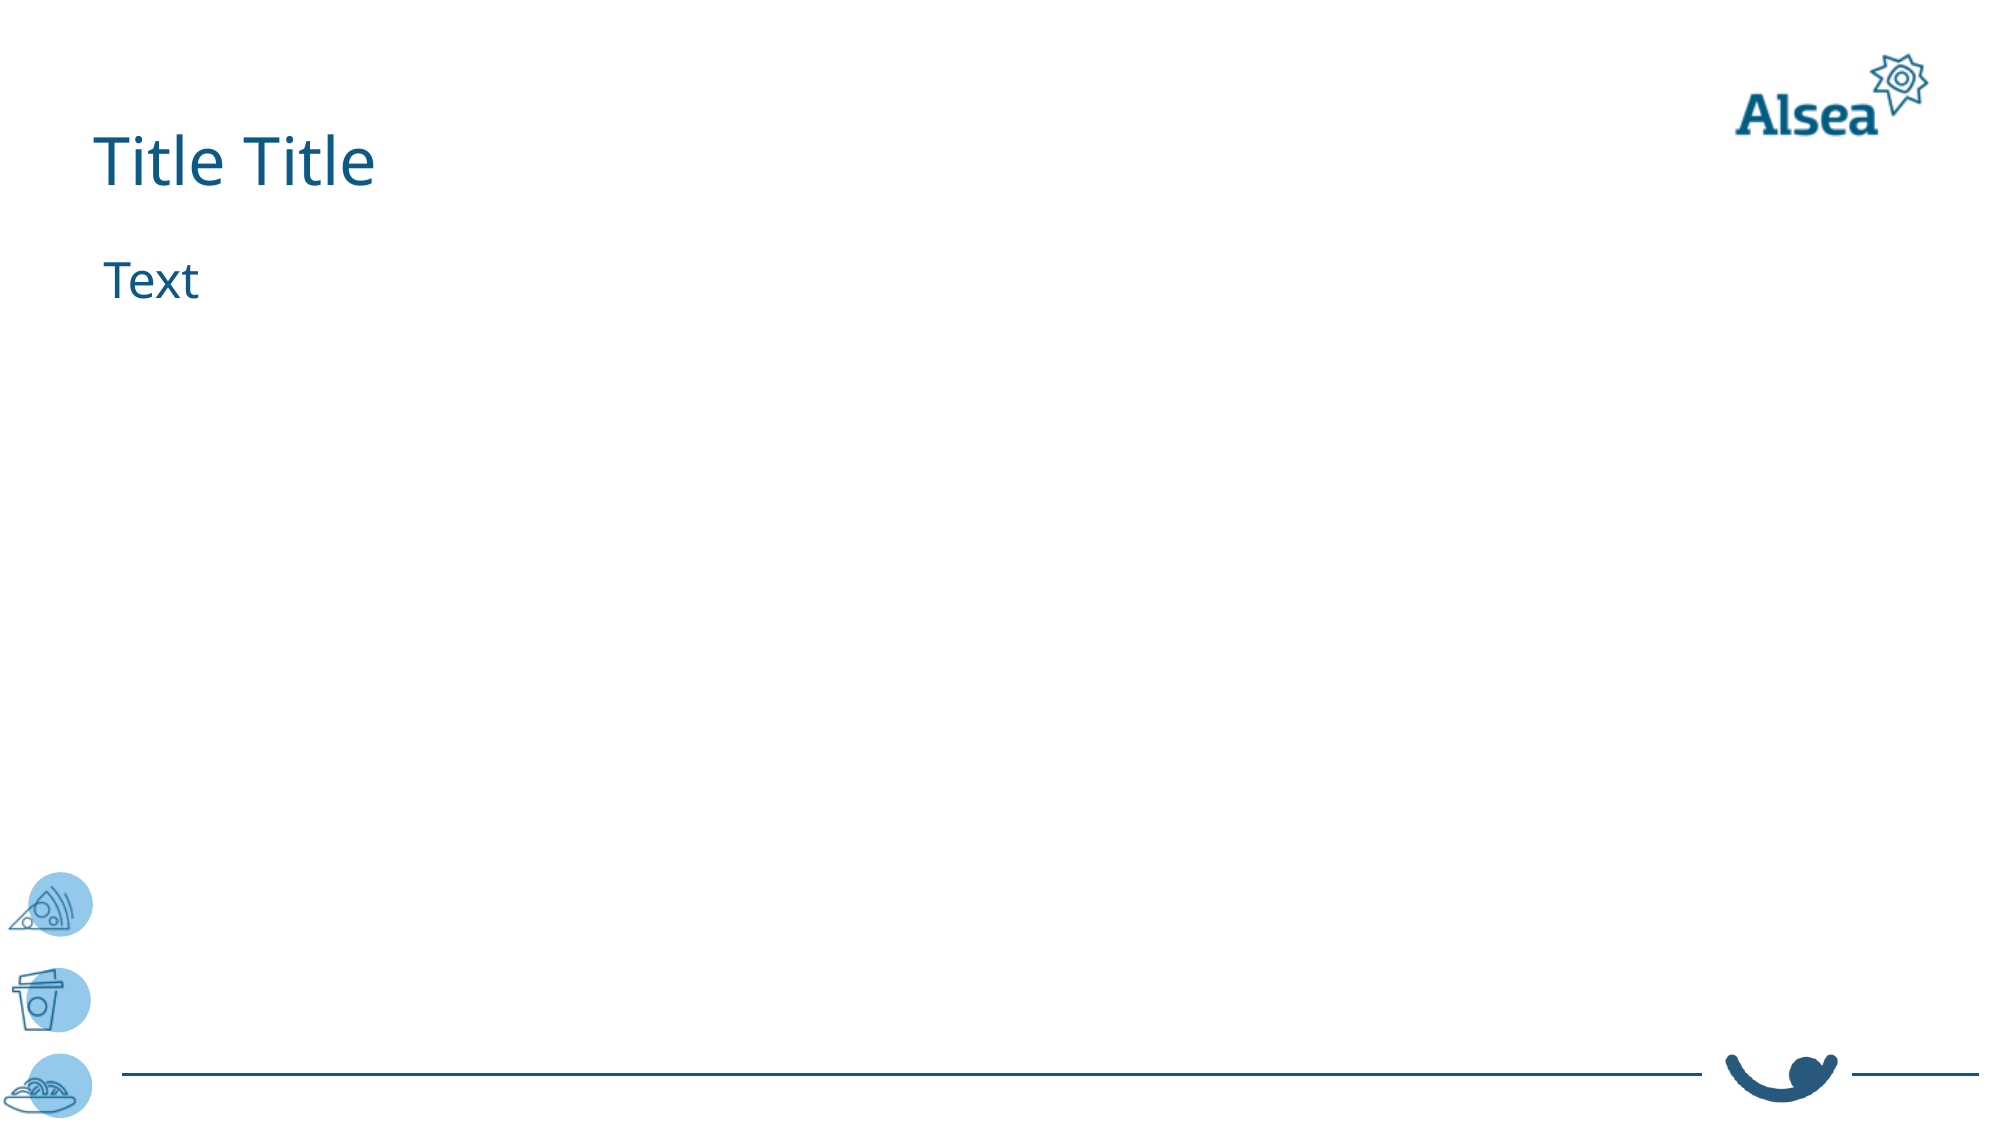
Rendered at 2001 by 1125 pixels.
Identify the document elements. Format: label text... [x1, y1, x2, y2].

picture [1726, 46, 1933, 146]
picture [1720, 1044, 1841, 1106]
picture [4, 871, 78, 945]
picture [2, 964, 74, 1036]
text_box Text [88, 240, 299, 316]
text_box Title Title [85, 39, 386, 207]
picture [0, 1055, 80, 1125]
